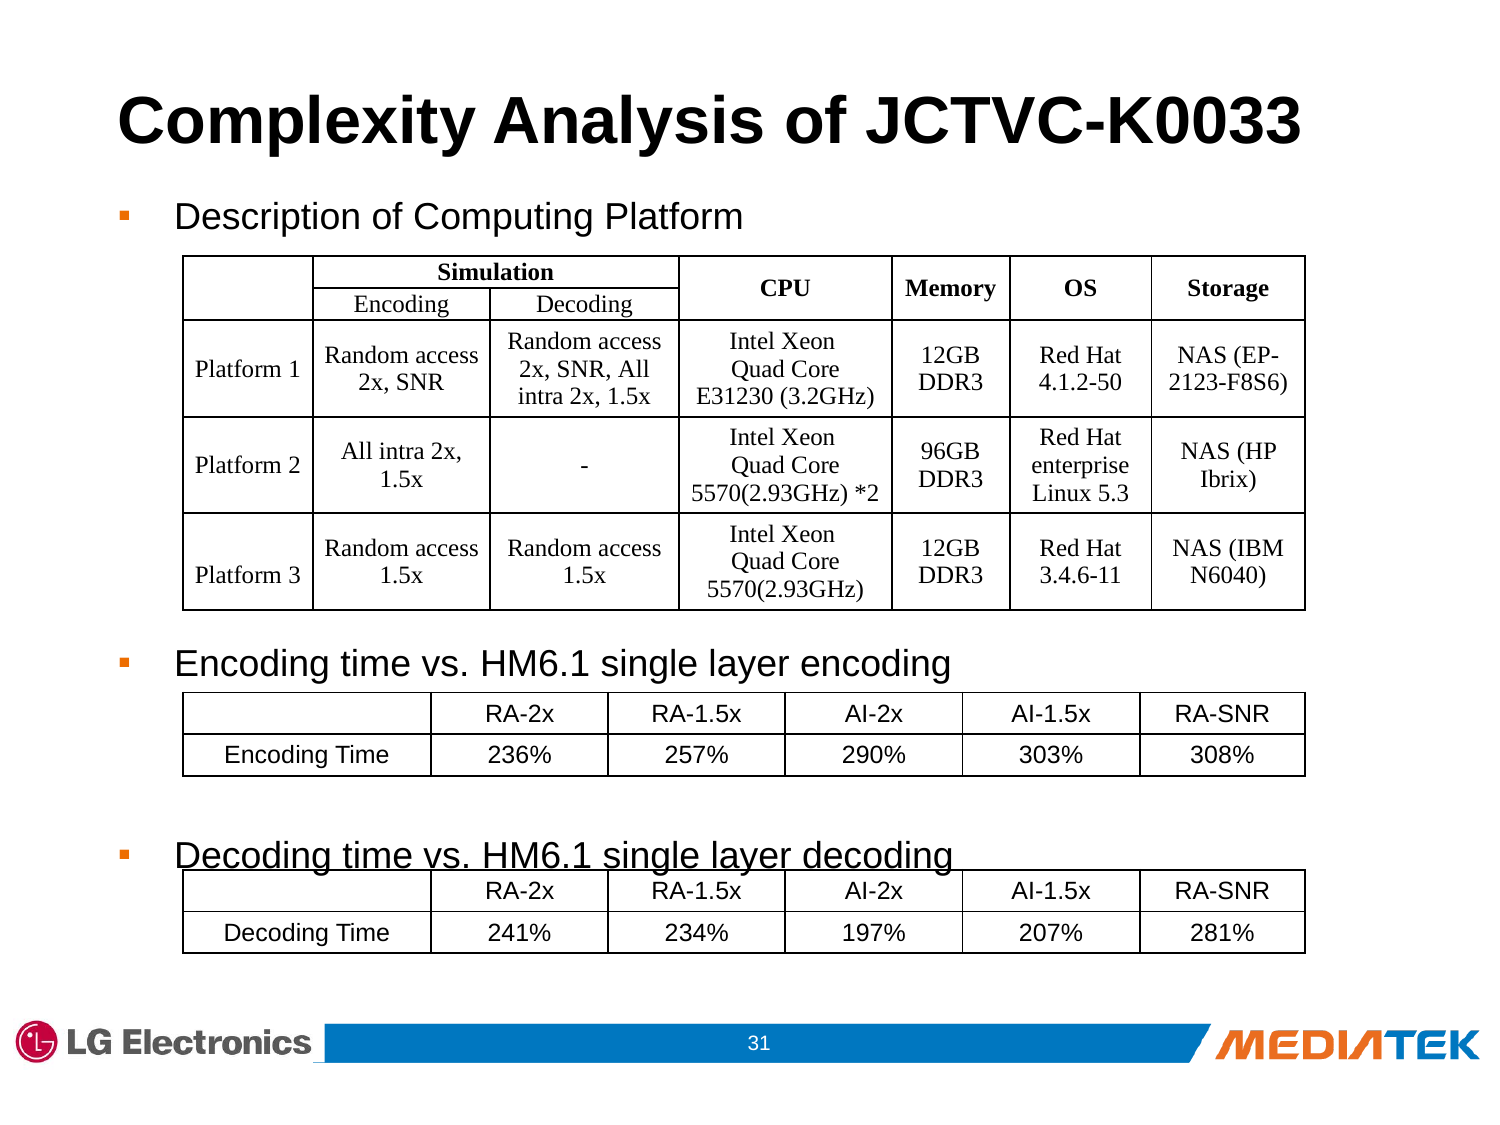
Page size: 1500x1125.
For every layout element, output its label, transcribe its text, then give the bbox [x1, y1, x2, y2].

table_header [184, 257, 312, 319]
table_cell Random access 1.5x [491, 514, 678, 609]
table_header RA-2x [432, 693, 607, 733]
table_cell NAS (IBM N6040) [1152, 514, 1304, 609]
table_cell Intel Xeon Quad Core E31230 (3.2GHz) [680, 321, 891, 416]
table_header RA-2x [432, 871, 607, 911]
table_cell 207% [963, 912, 1139, 952]
table_cell 12GB DDR3 [893, 321, 1009, 416]
table_cell NAS (EP-2123-F8S6) [1152, 321, 1304, 416]
table_cell 96GB DDR3 [893, 418, 1009, 512]
table_cell NAS (HP Ibrix) [1152, 418, 1304, 512]
table_header CPU [680, 257, 891, 319]
table_cell Platform 3 [184, 514, 312, 609]
table_cell Encoding Time [184, 735, 430, 775]
table_header RA-SNR [1141, 693, 1304, 733]
table_cell Random access 2x, SNR, All intra 2x, 1.5x [491, 321, 678, 416]
table_header AI-1.5x [963, 693, 1139, 733]
table_cell Decoding Time [184, 912, 430, 952]
list Description of Computing Platform Encoding time vs. HM6.1 single layer encoding Decoding time vs. HM6.1 single layer decoding [102, 184, 1425, 998]
table_cell 241% [432, 912, 607, 952]
table_header Simulation [314, 257, 678, 287]
table_header AI-2x [786, 693, 962, 733]
table_header OS [1011, 257, 1151, 319]
table_cell Platform 1 [184, 321, 312, 416]
table_header AI-2x [786, 871, 962, 911]
table_cell - [491, 418, 678, 512]
title Complexity Analysis of JCTVC-K0033 [101, 62, 1425, 172]
table_cell Intel Xeon Quad Core 5570(2.93GHz) *2 [680, 418, 891, 512]
table_cell Red Hat 3.4.6-11 [1011, 514, 1151, 609]
table_cell 303% [963, 735, 1139, 775]
text_box 30 [721, 1022, 798, 1089]
table_cell 236% [432, 735, 607, 775]
table_header RA-1.5x [609, 693, 784, 733]
table_cell Encoding [314, 289, 489, 319]
table_cell 12GB DDR3 [893, 514, 1009, 609]
table_cell 308% [1141, 735, 1304, 775]
picture [798, 1023, 1480, 1063]
table_cell Random access 1.5x [314, 514, 489, 609]
table_cell Random access 2x, SNR [314, 321, 489, 416]
picture [13, 1008, 313, 1075]
table_header RA-SNR [1141, 871, 1304, 911]
table_cell 257% [609, 735, 784, 775]
table_cell 281% [1141, 912, 1304, 952]
table_header Storage [1152, 257, 1304, 319]
table_cell 290% [786, 735, 962, 775]
table_cell 197% [786, 912, 962, 952]
table_cell Red Hat enterprise Linux 5.3 [1011, 418, 1151, 512]
table_header [184, 693, 430, 733]
table_header Memory [893, 257, 1009, 319]
table_cell Decoding [491, 289, 678, 319]
picture [325, 1023, 721, 1063]
table_cell Platform 2 [184, 418, 312, 512]
table_header [184, 871, 430, 911]
table_cell All intra 2x, 1.5x [314, 418, 489, 512]
table_header RA-1.5x [609, 871, 784, 911]
table_cell Intel Xeon Quad Core 5570(2.93GHz) [680, 514, 891, 609]
table_cell Red Hat 4.1.2-50 [1011, 321, 1151, 416]
table_header AI-1.5x [963, 871, 1139, 911]
table_cell 234% [609, 912, 784, 952]
